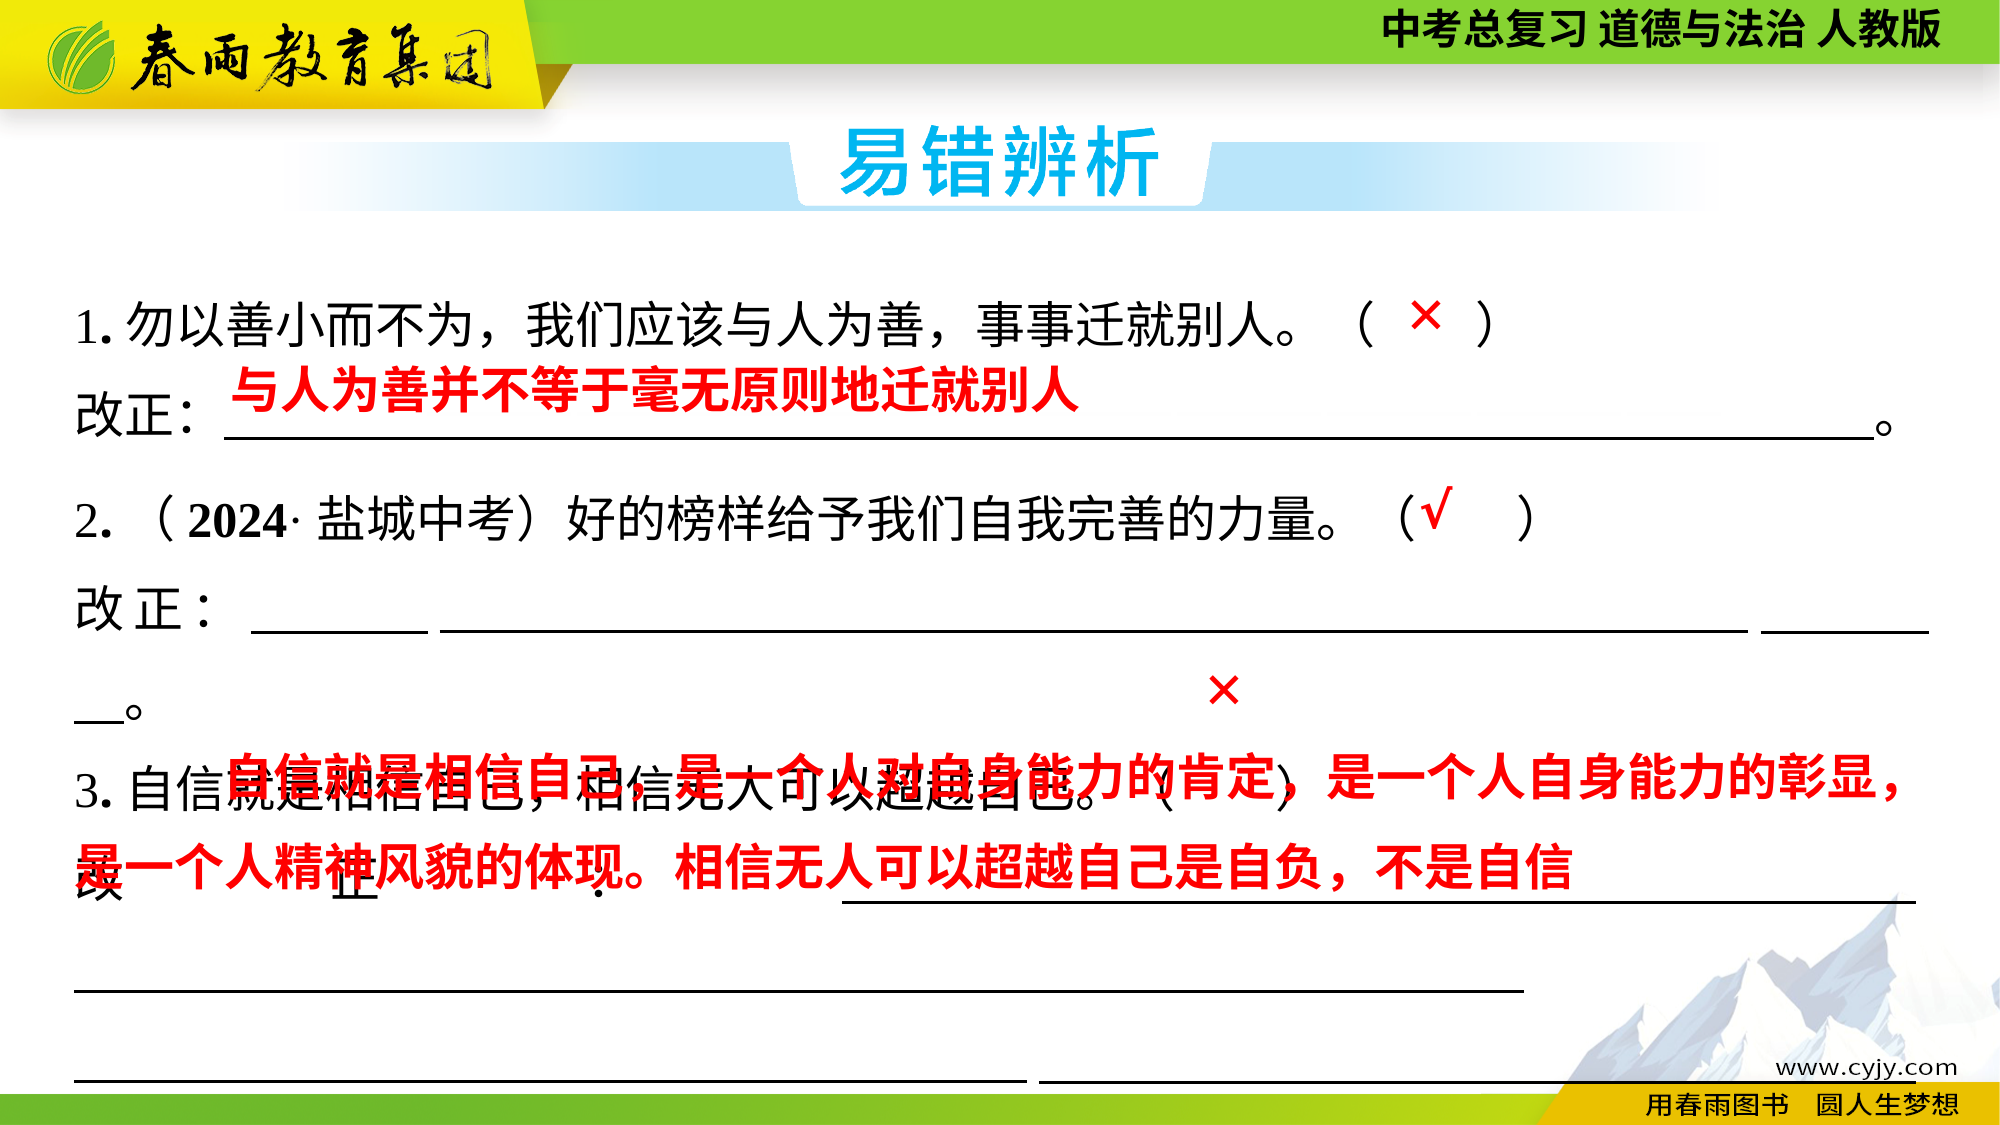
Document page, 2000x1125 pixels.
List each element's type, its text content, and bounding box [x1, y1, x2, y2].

text_box 自信就是相信自己，是一个人对自身能力的肯定，是一个人自身能力的彰显，是一个人精神风貌的体现。相信无人可以超越自己是自负，不是自信 [59, 707, 1944, 903]
text_box 2.（2024·盐城中考）好的榜样给予我们自我完善的力量。（ ） 改正： ____________________________________________________ 。 3.自信就是相信自己，相信无人可以超越自己。（ ） 改正： __________________________________________________________ _______ _____________________________________________________________。 [59, 449, 1944, 707]
text_box ✕ [1188, 651, 1261, 707]
picture [0, 0, 2000, 1125]
text_box ✕ [1391, 276, 1463, 351]
text_box √ [1404, 471, 1463, 546]
text_box 2.（2024·盐城中考）好的榜样给予我们自我完善的力量。（ ） 改正： ____________________________________________________ 。 3.自信就是相信自己，相信无人可以超越自己。（ ） 改正： __________________________________________________________ _______ _____________________________________________________________。 [59, 903, 1944, 1125]
text_box 与人为善并不等于毫无原则地迁就别人 [215, 351, 1095, 426]
list 1.勿以善小而不为，我们应该与人为善，事事迁就别人。（ ） 改正： —————————————————————————— 。 [59, 255, 1944, 449]
